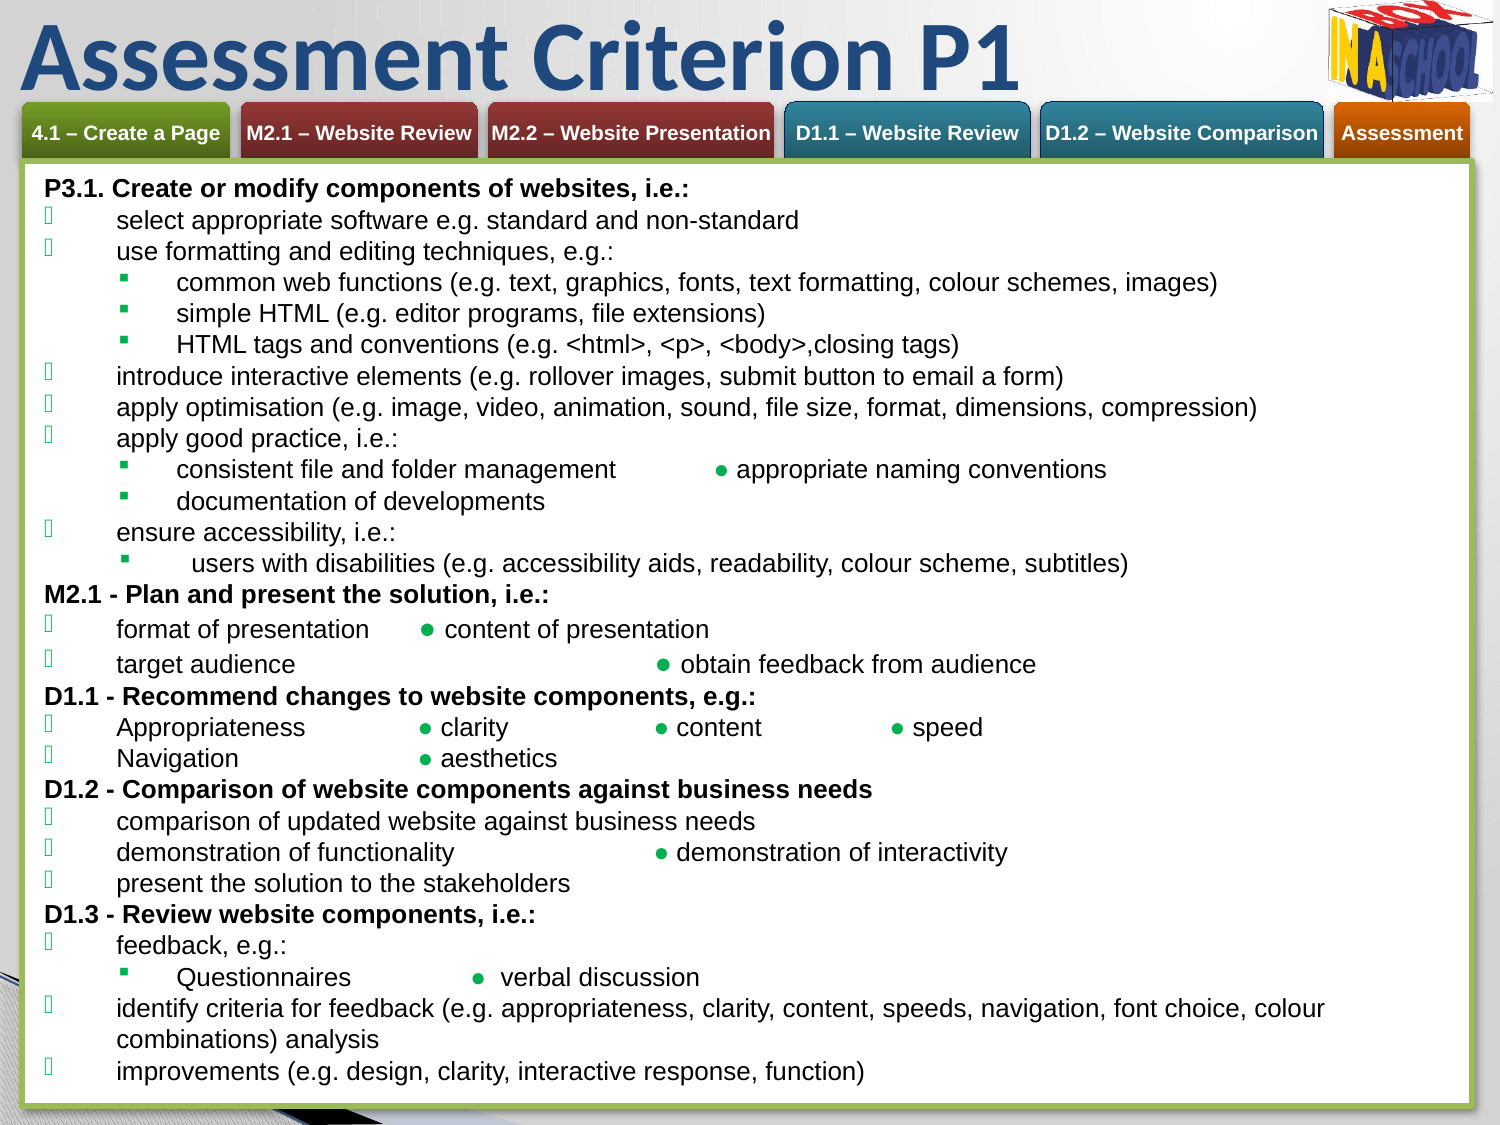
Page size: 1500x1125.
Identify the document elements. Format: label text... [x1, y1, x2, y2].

text_box Assessment Criterion P1 [5, 0, 1270, 102]
picture [281, 1114, 303, 1125]
picture [1328, 0, 1494, 102]
text_box P3.1. Create or modify components of websites, i.e.: select appropriate software e.g. standard and non-standard use formatting and editing techniques, e.g.: common web functions (e.g. text, graphics, fonts, text formatting, colour schemes, images) simple HTML (e.g. editor programs, file extensions) HTML tags and conventions (e.g. <html>, <p>, <body>,closing tags) introduce interactive elements (e.g. rollover images, submit button to email a form) apply optimisation (e.g. image, video, animation, sound, file size, format, dimensions, compression) apply good practice, i.e.: consistent file and folder management ● appropriate naming conventions documentation of developments ensure accessibility, i.e.: users with disabilities (e.g. accessibility aids, readability, colour scheme, subtitles) M2.1 - Plan and present the solution, i.e.: format of presentation ● content of presentation target audience ● obtain feedback from audience D1.1 - Recommend changes to website components, e.g.: Appropriateness ● clarity ● content ● speed Navigation ● aesthetics D1.2 - Comparison of website components against business needs comparison of updated website against business needs demonstration of functionality ● demonstration of interactivity present the solution to the stakeholders D1.3 - Review website components, i.e.: feedback, e.g.: Questionnaires ● verbal discussion identify criteria for feedback (e.g. appropriateness, clarity, content, speeds, navigation, font choice, colour combinations) analysis improvements (e.g. design, clarity, interactive response, function) [29, 164, 1459, 1093]
